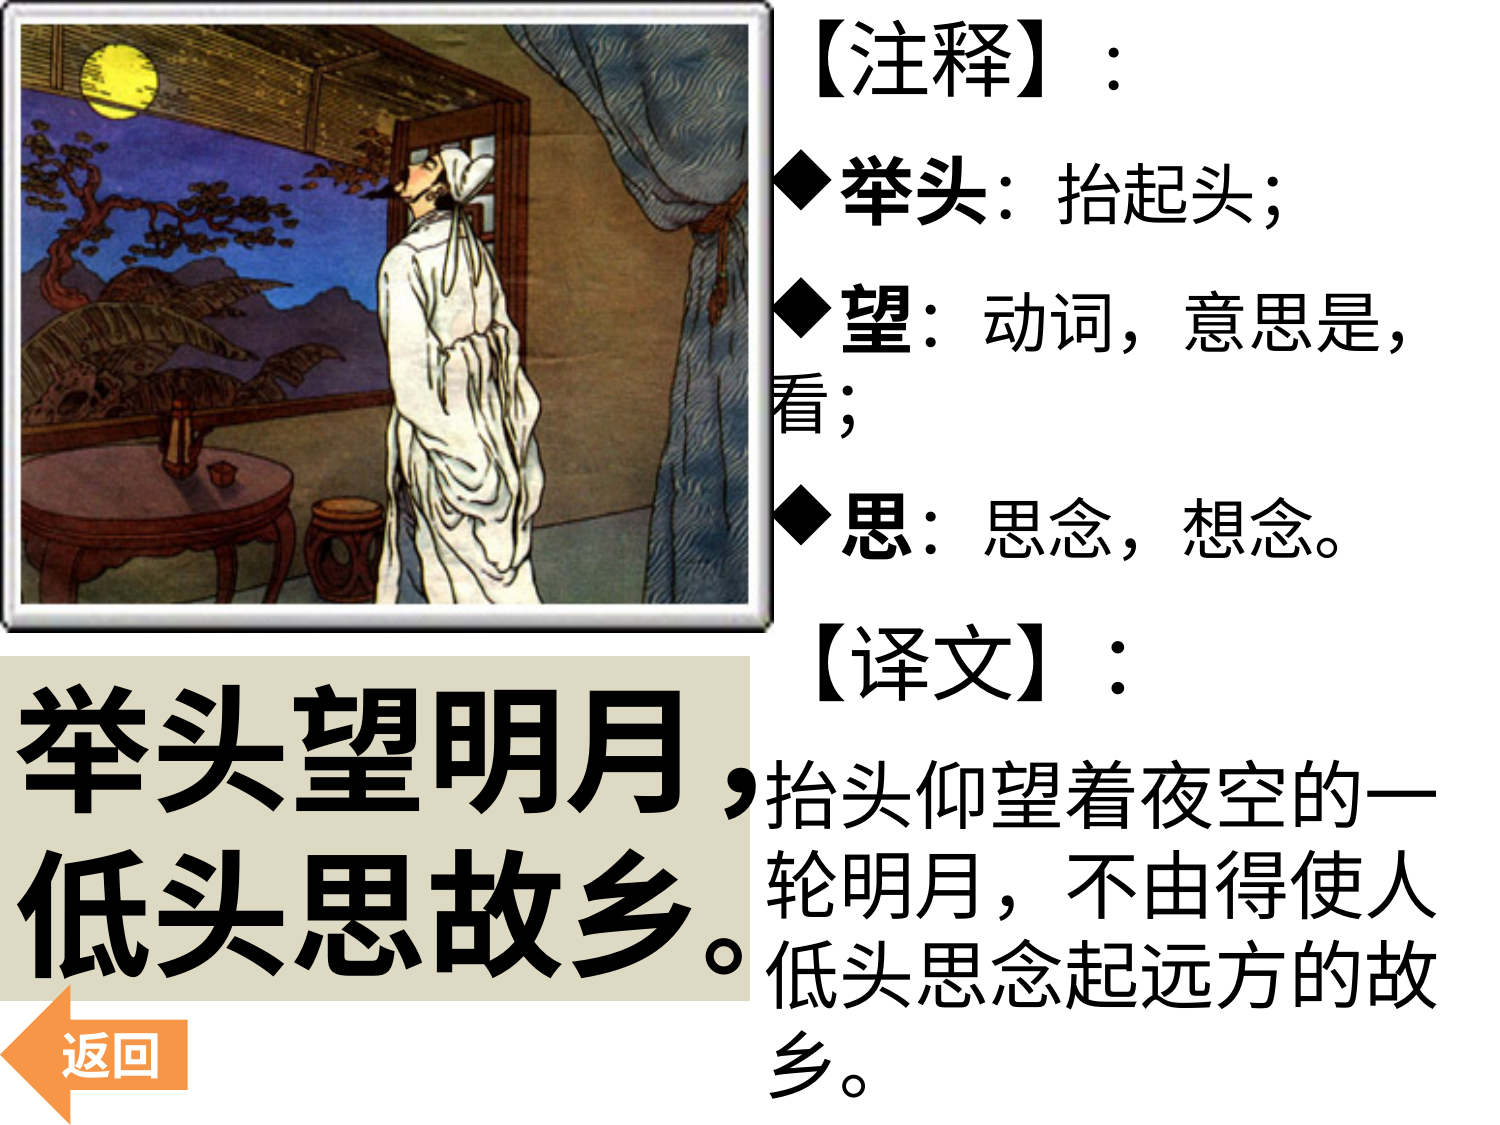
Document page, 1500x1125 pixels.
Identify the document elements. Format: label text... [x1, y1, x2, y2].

text_box 【注释】： 举头：抬起头； 望：动词，意思是，看； 思：思念，想念。 【译文】： 抬头仰望着夜空的一轮明月，不由得使人低头思念起远方的故乡。 [749, 0, 1500, 1117]
text_box 返回 [0, 982, 190, 1125]
picture [0, 0, 774, 633]
text_box 举头望明月， 低头思故乡。 [0, 656, 750, 1001]
